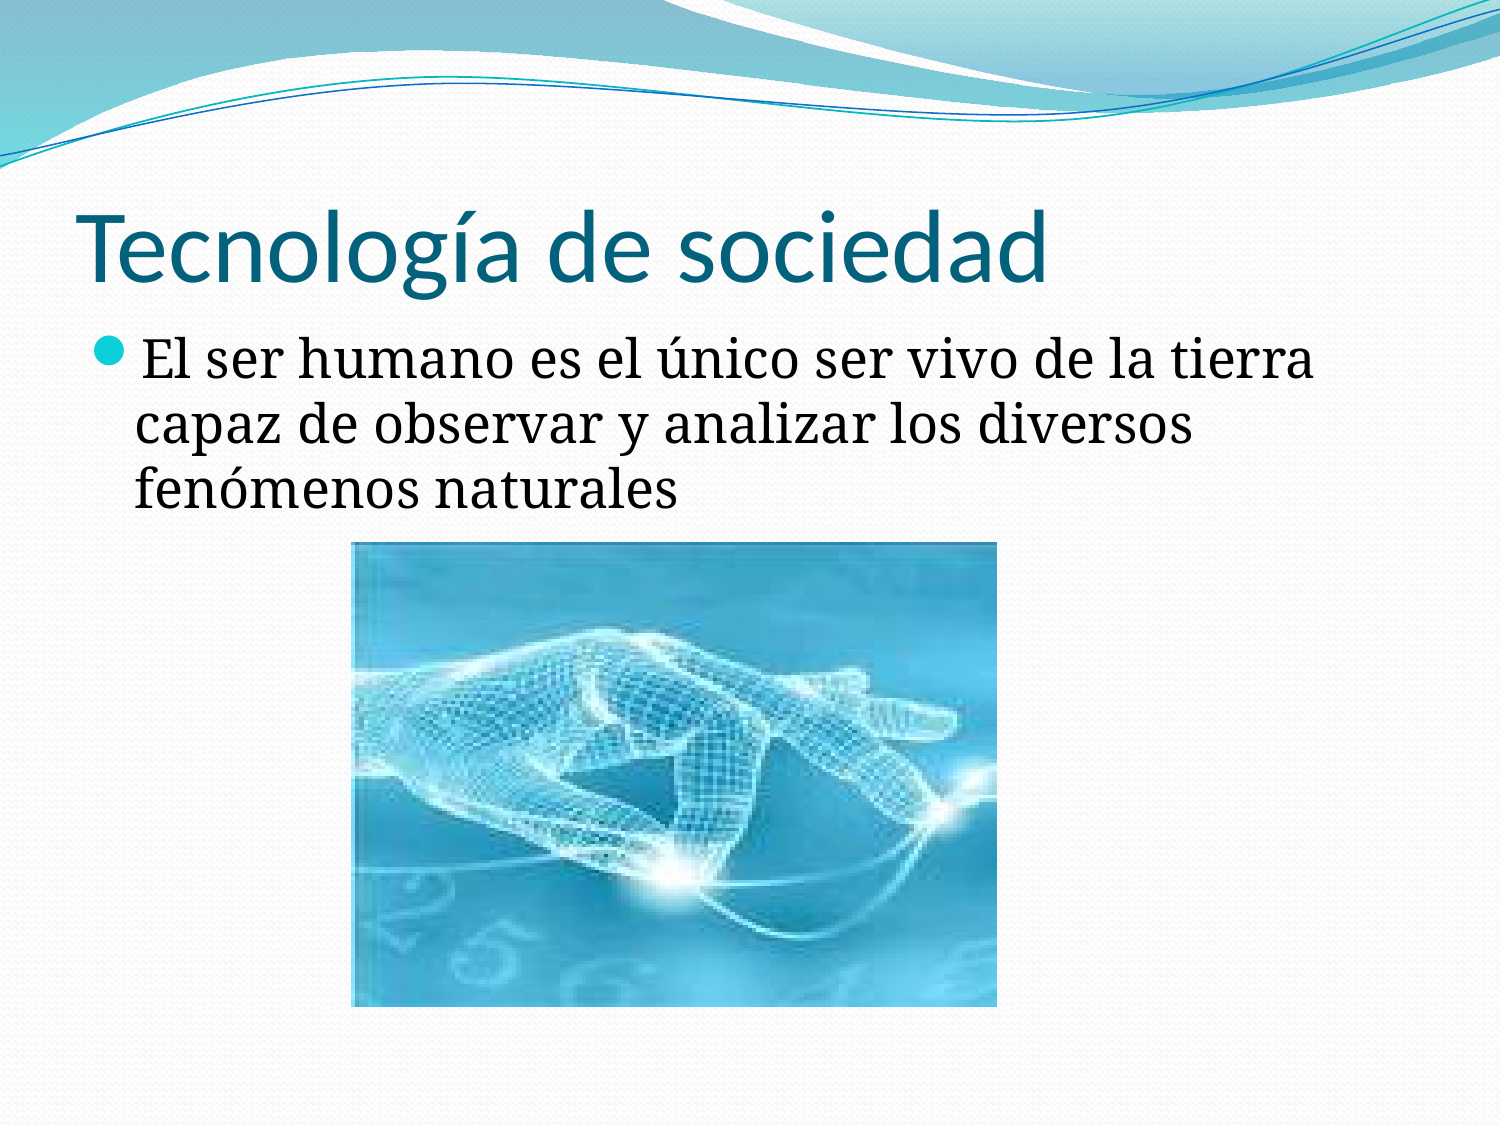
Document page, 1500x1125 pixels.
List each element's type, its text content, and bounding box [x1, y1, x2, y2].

title Tecnología de sociedad [75, 115, 1425, 303]
list El ser humano es el único ser vivo de la tierra capaz de observar y analizar los diversos fenómenos naturales [75, 317, 1425, 1038]
picture [351, 542, 997, 1007]
